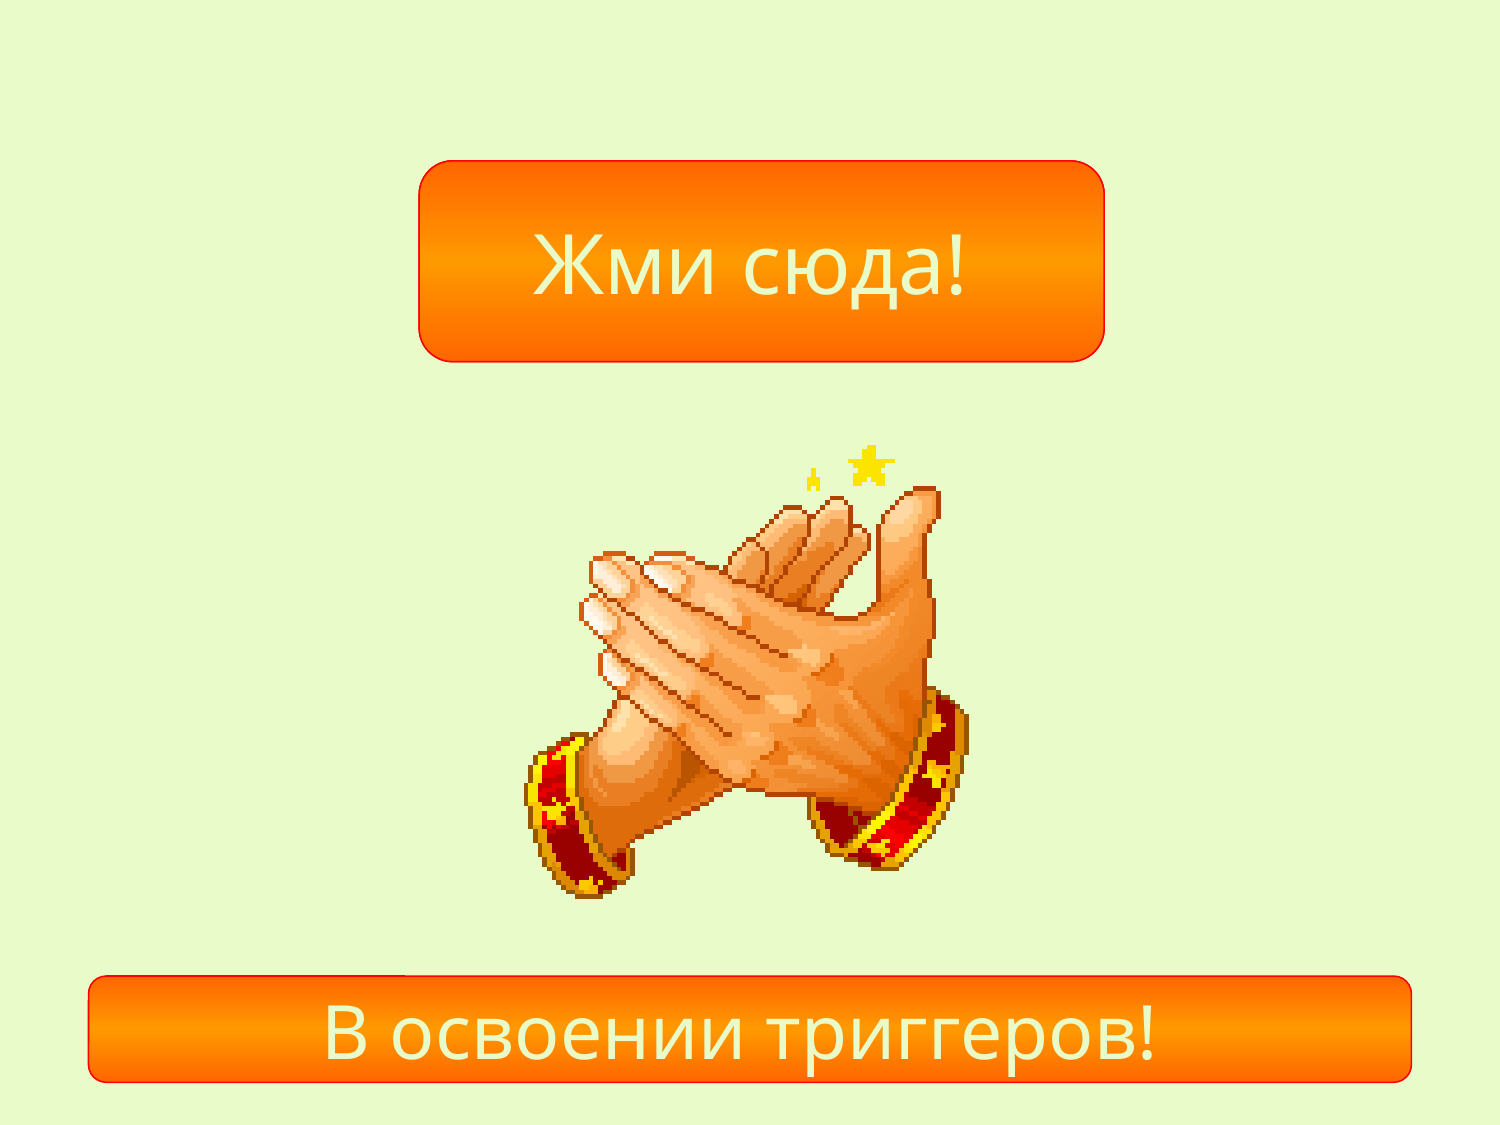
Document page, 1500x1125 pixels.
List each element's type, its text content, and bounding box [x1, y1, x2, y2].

text_box В освоении триггеров! [88, 976, 1412, 1083]
text_box Жми сюда! [419, 160, 1105, 362]
picture [478, 385, 1011, 918]
